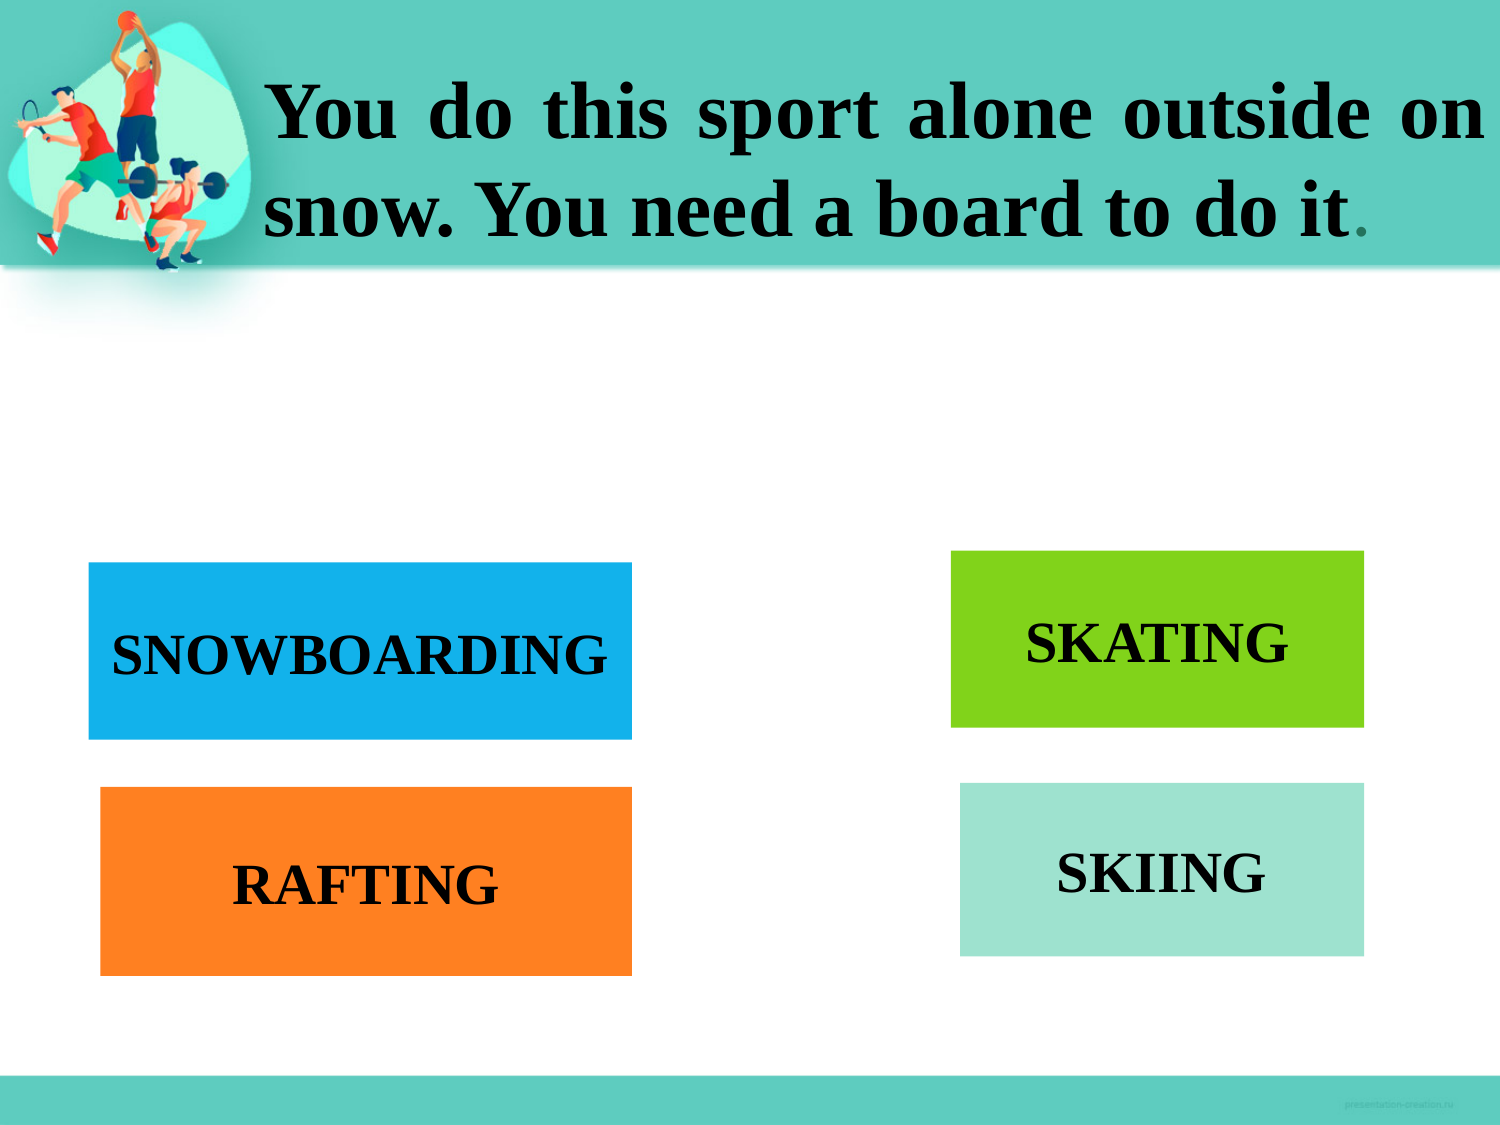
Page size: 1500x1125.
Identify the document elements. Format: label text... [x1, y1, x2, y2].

title You do this sport alone outside on snow. You need a board to do it. [248, 16, 1500, 294]
text_box SNOWBOARDING [86, 560, 634, 742]
picture [0, 0, 1500, 1125]
text_box SKIING [958, 781, 1366, 958]
text_box RAFTING [98, 785, 634, 978]
text_box SKATING [949, 549, 1366, 730]
